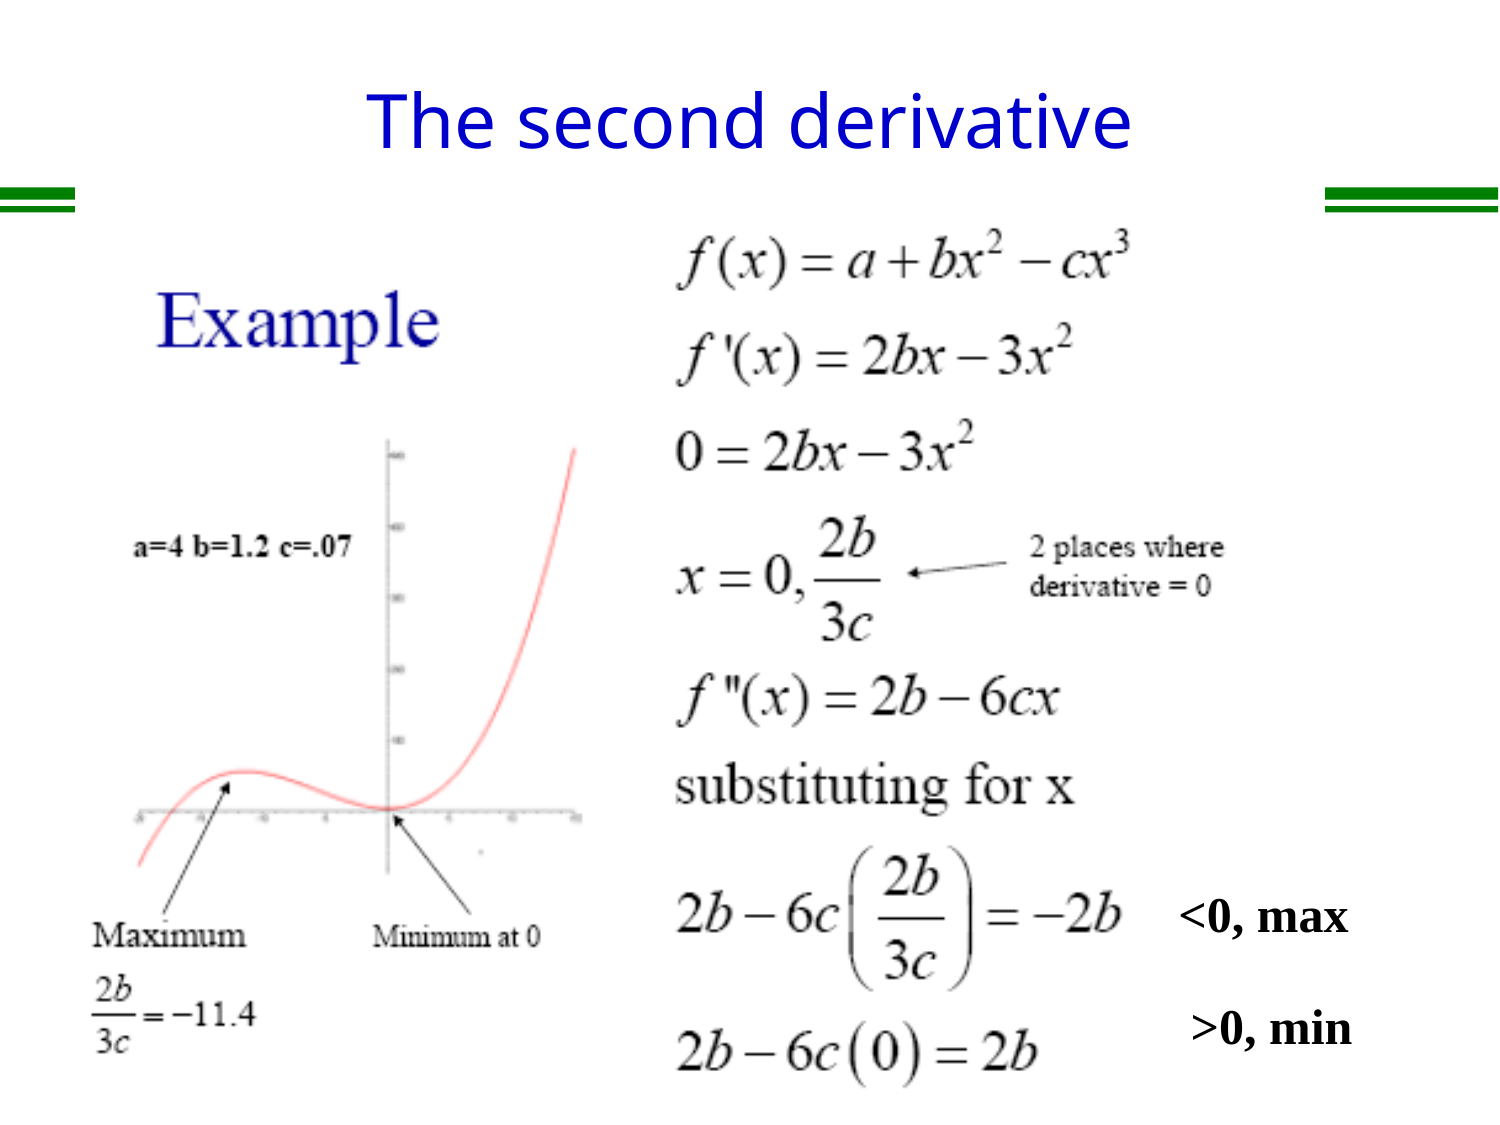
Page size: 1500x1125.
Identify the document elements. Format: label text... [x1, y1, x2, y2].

picture [74, 170, 1326, 1113]
text_box >0, min [1329, 986, 1368, 1062]
title The second derivative [112, 24, 1388, 213]
text_box <0, max [1329, 874, 1364, 950]
